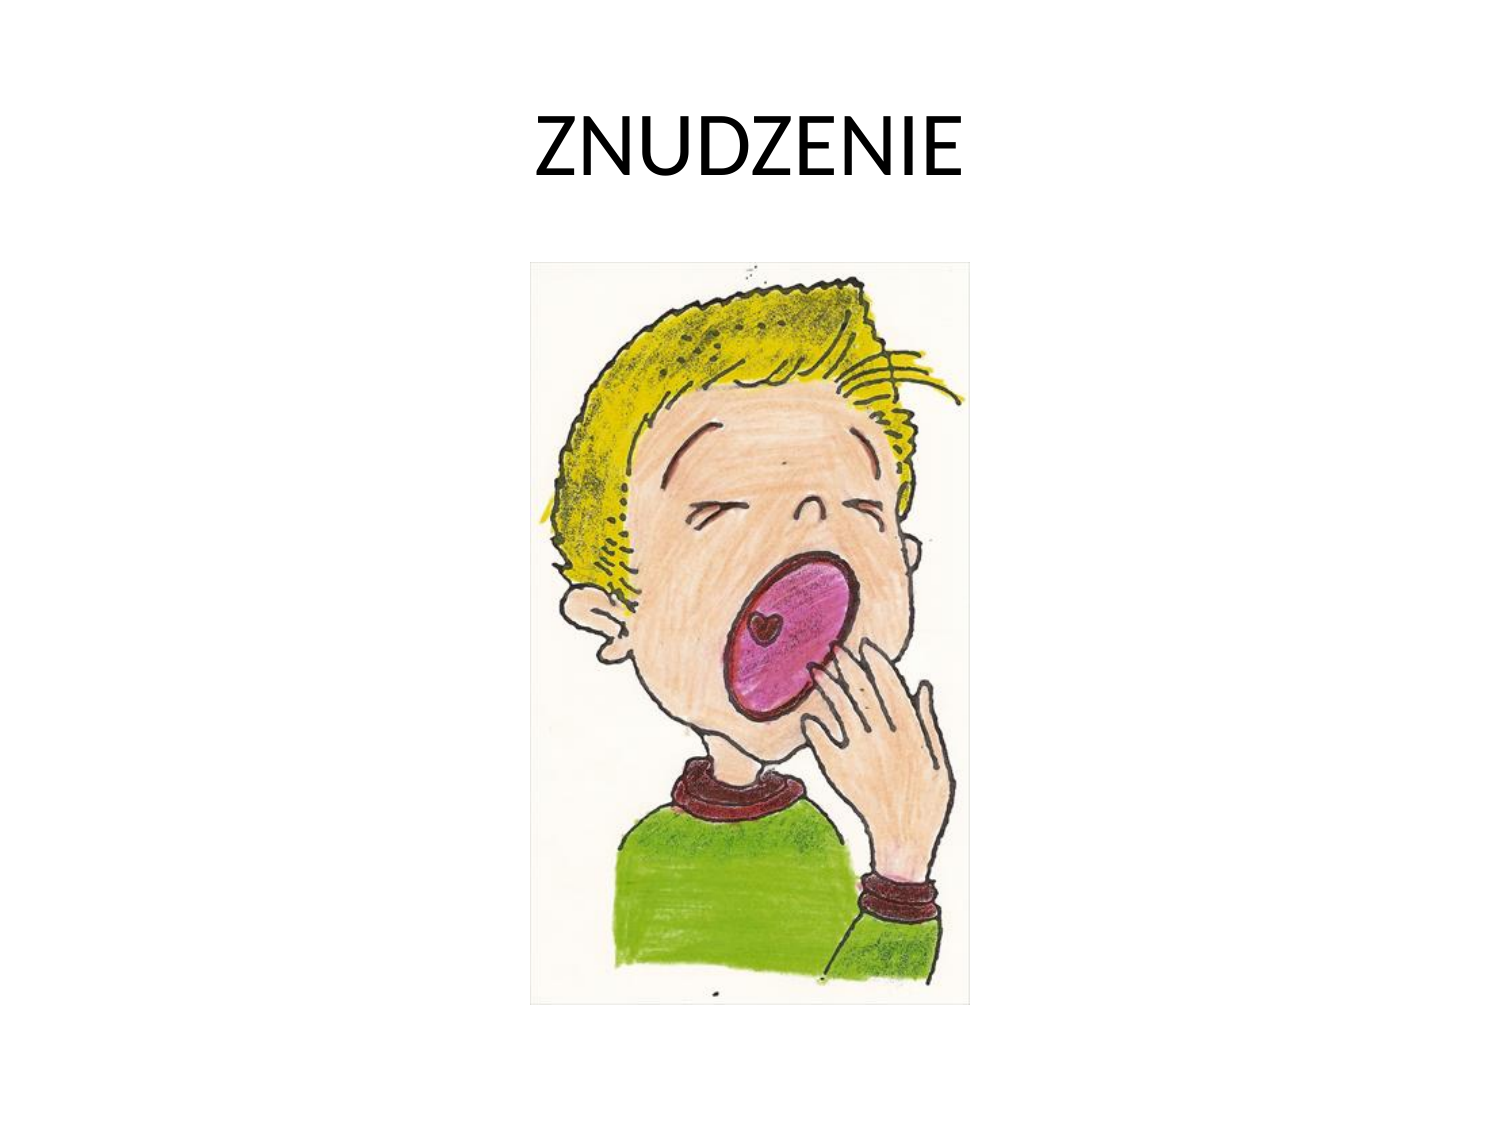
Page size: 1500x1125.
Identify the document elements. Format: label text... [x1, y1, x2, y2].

title ZNUDZENIE [75, 45, 1425, 233]
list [530, 262, 970, 1006]
